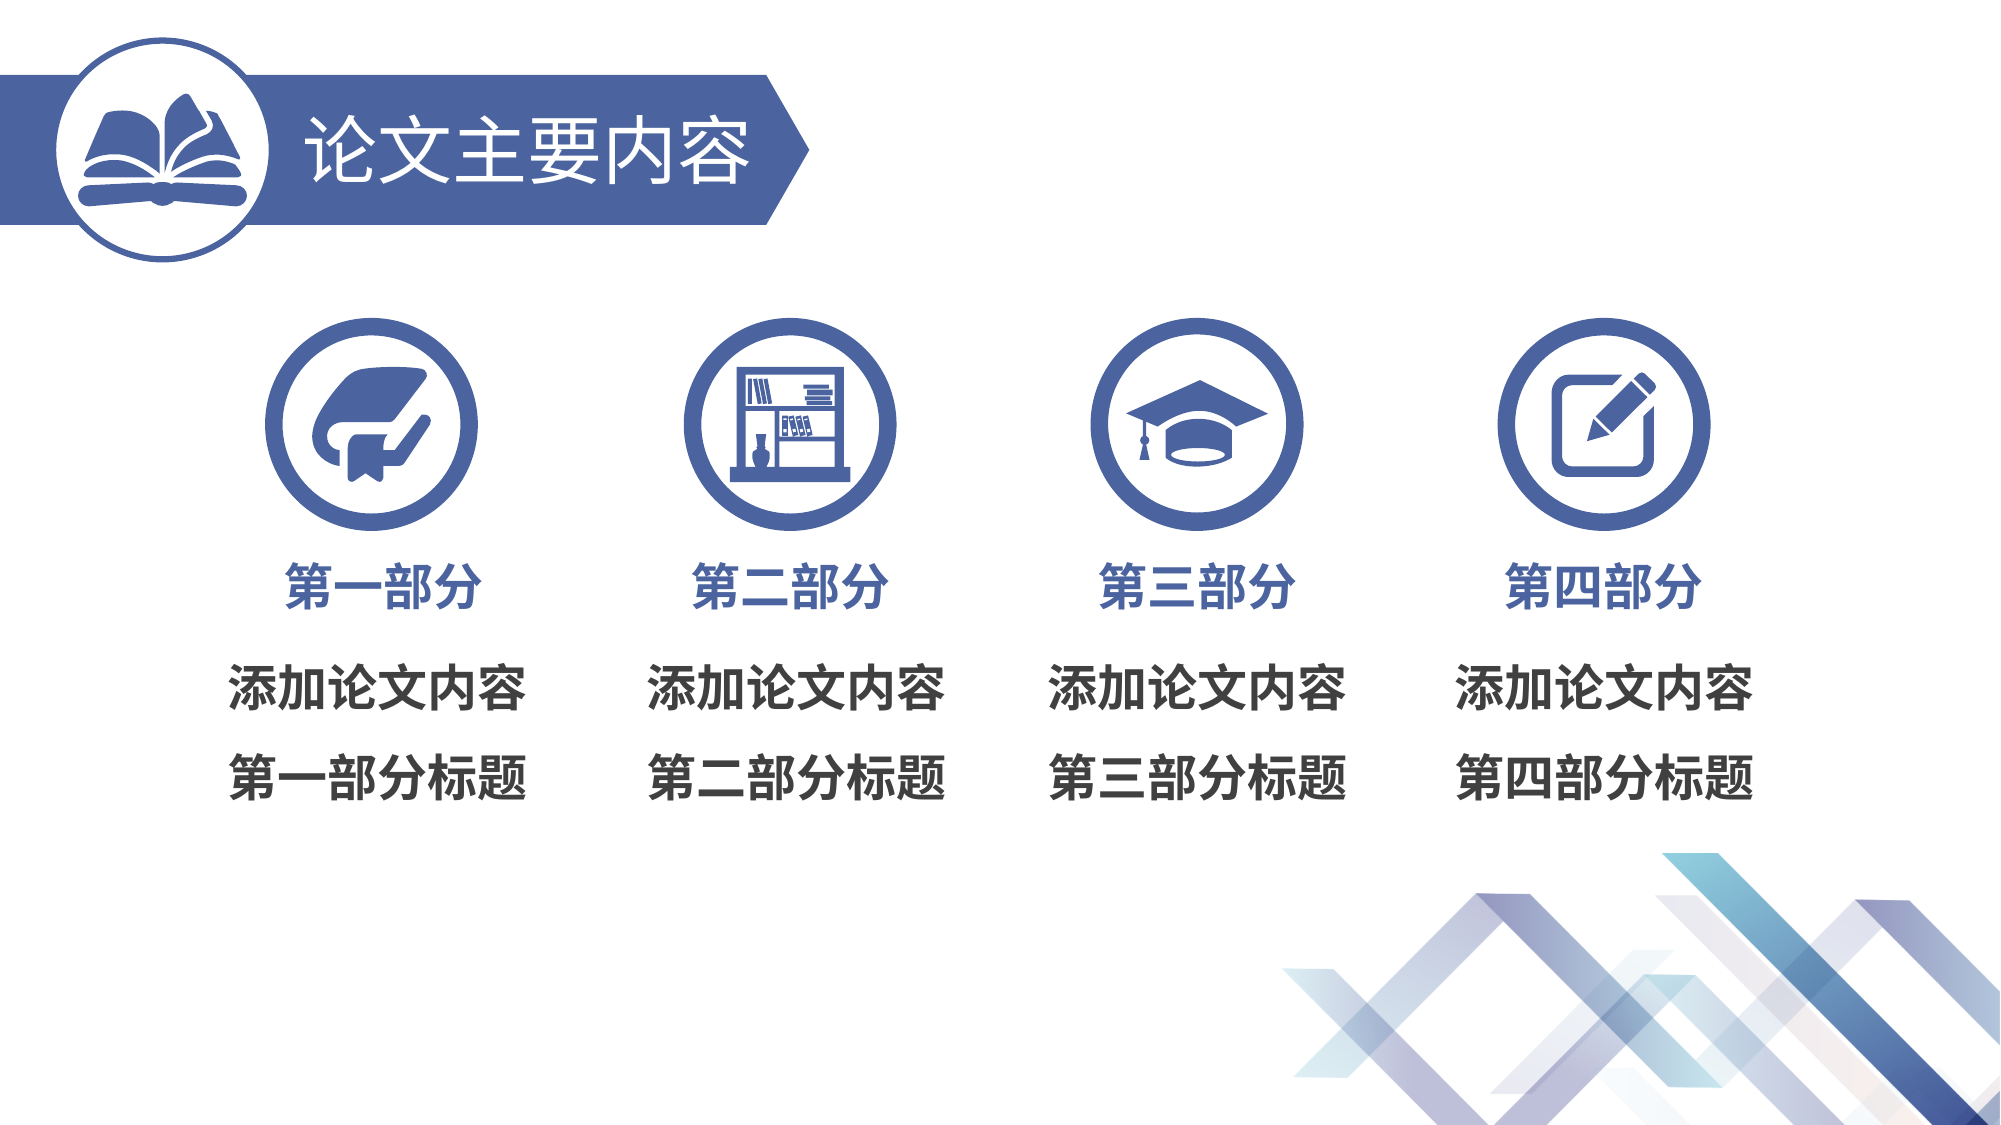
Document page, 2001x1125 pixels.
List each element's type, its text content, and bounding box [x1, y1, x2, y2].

text_box 论文主要内容 [287, 96, 768, 202]
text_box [266, 319, 500, 624]
text_box 添加论文内容第一部分标题 [206, 619, 548, 815]
text_box [0, 73, 82, 226]
text_box 添加论文内容第四部分标题 [1416, 619, 1793, 815]
text_box 添加论文内容第三部分标题 [1020, 619, 1374, 815]
picture [1037, 853, 2000, 1125]
text_box 添加论文内容第二部分标题 [619, 619, 974, 815]
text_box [77, 93, 247, 207]
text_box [674, 319, 907, 624]
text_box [1080, 319, 1314, 624]
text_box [1487, 319, 1721, 624]
text_box [52, 39, 273, 261]
text_box [243, 73, 811, 226]
